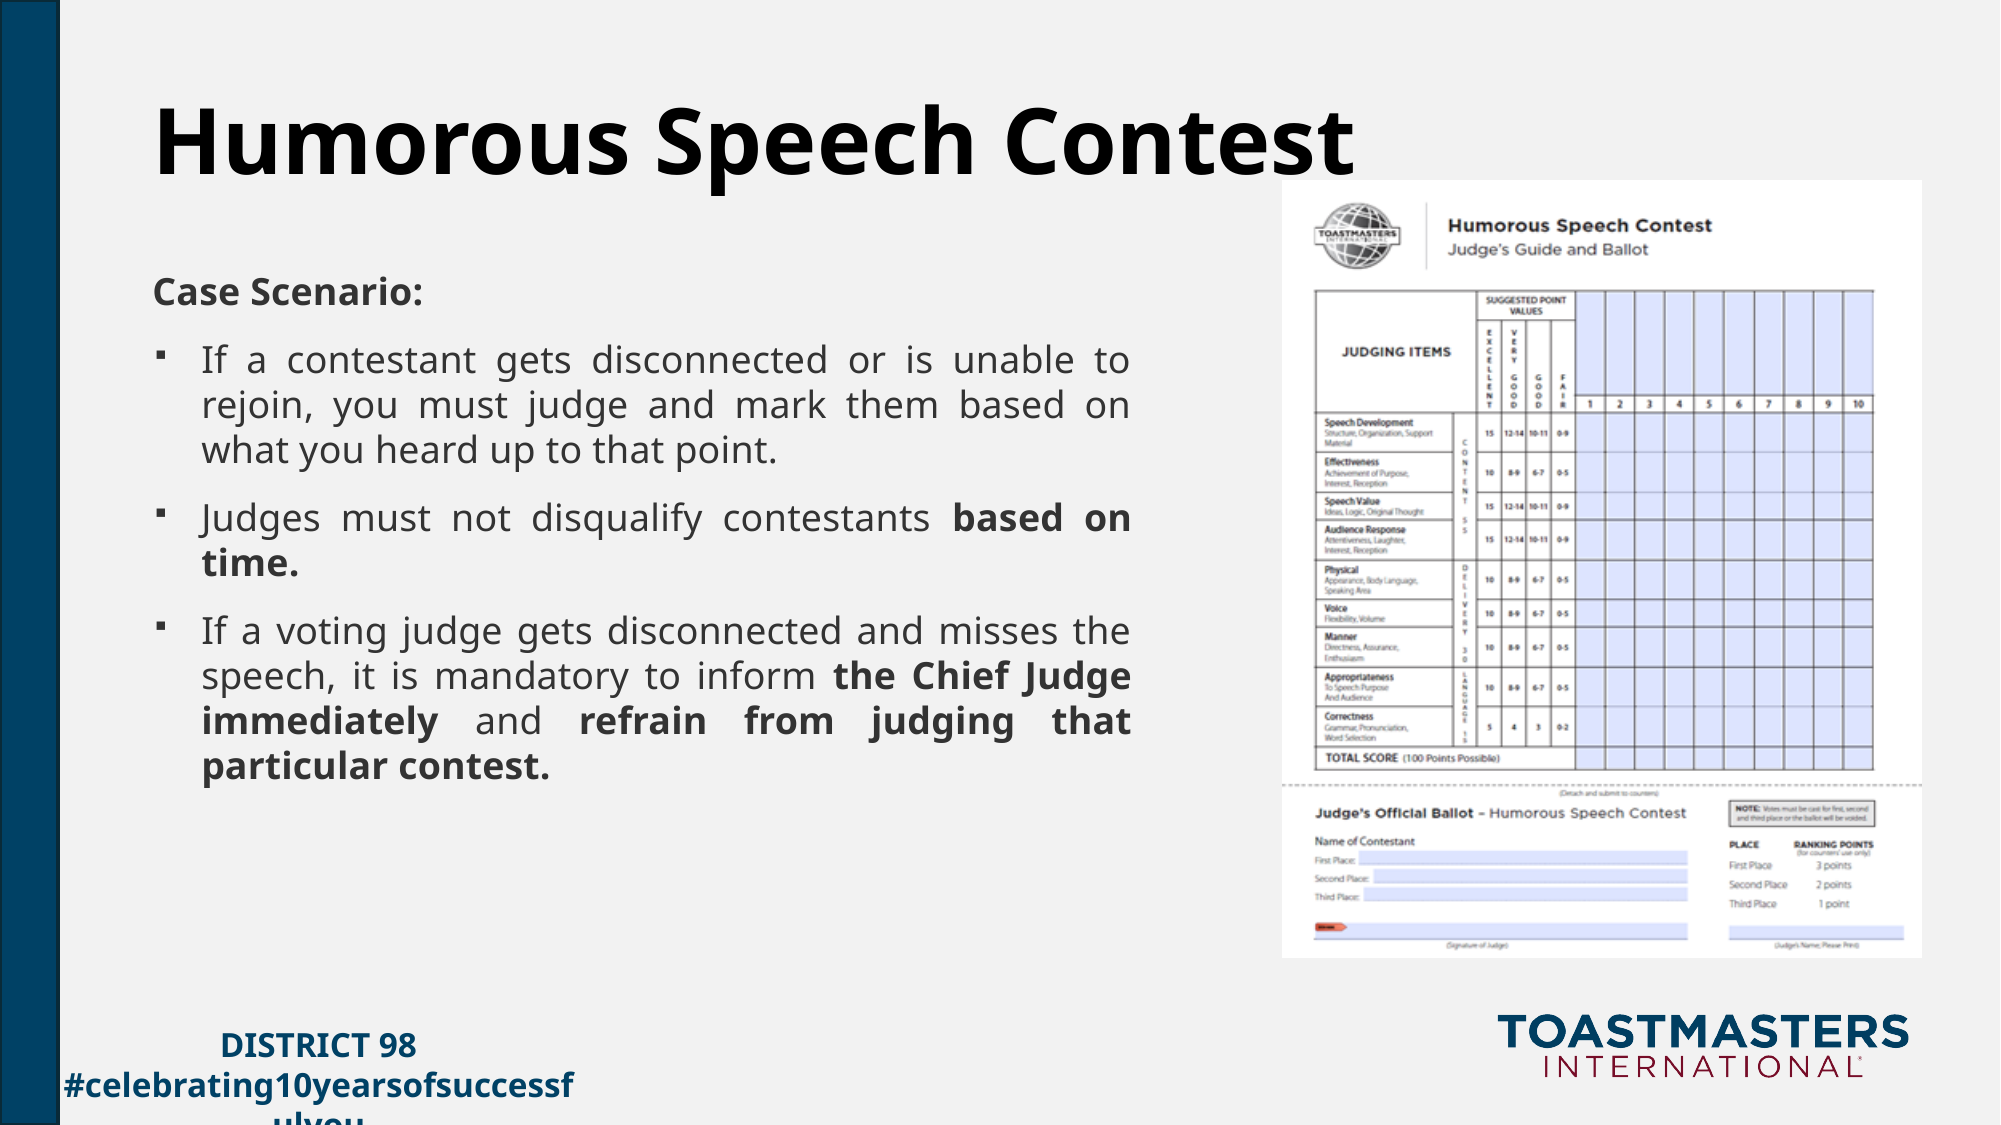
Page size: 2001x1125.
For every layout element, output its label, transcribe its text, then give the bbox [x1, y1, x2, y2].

list Case Scenario: If a contestant gets disconnected or is unable to rejoin, you must judge and mark them based on what you heard up to that point. Judges must not disqualify contestants based on time. If a voting judge gets disconnected and misses the speech, it is mandatory to inform the Chief Judge immediately and refrain from judging that particular contest. [137, 260, 1149, 950]
title Humorous Speech Contest [137, 59, 1944, 229]
picture [1281, 179, 2000, 1125]
text_box DISTRICT 98 #celebrating10yearsofsuccessfulyou [39, 1017, 598, 1125]
text_box [0, 0, 60, 1125]
